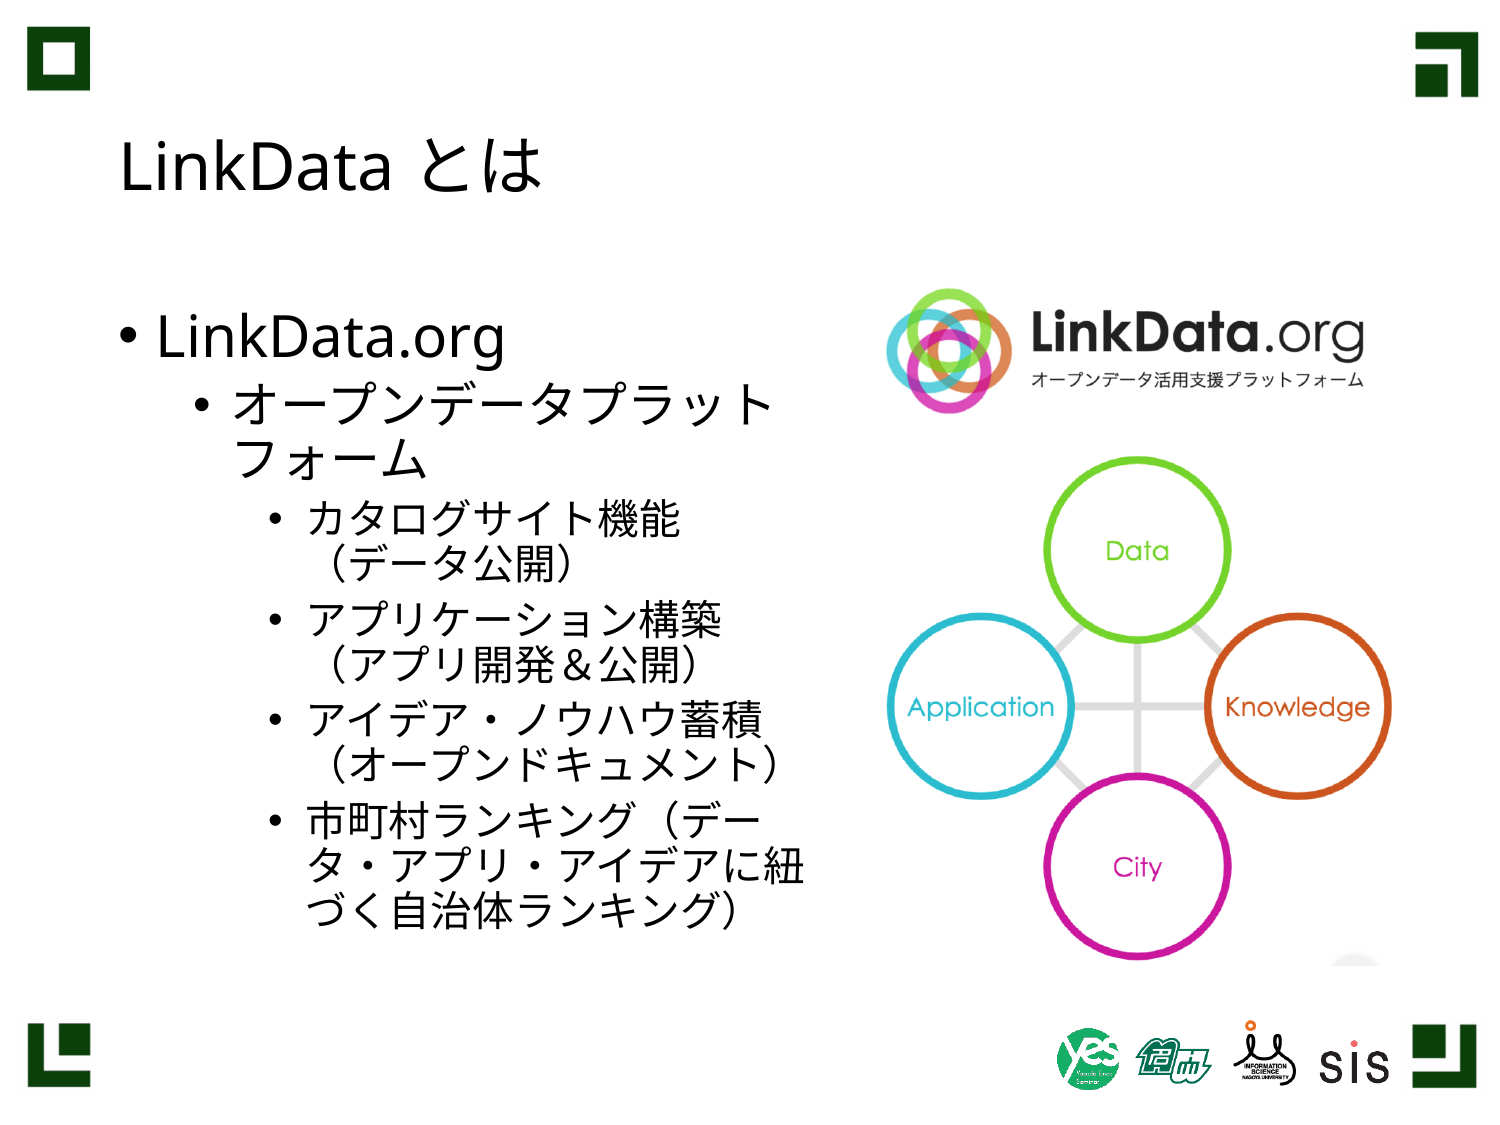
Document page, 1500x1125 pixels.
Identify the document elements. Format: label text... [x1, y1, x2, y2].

picture [1315, 1037, 1393, 1086]
picture [1133, 1035, 1214, 1086]
picture [21, 22, 96, 95]
picture [1057, 1028, 1119, 1090]
picture [1406, 23, 1489, 106]
title LinkDataとは [103, 59, 1397, 278]
picture [19, 1015, 96, 1095]
picture [1233, 1020, 1296, 1086]
picture [878, 277, 1381, 425]
list LinkData.org オープンデータプラットフォーム カタログサイト機能（データ公開） アプリケーション構築（アプリ開発＆公開） アイデア・ノウハウ蓄積（オープンドキュメント） 市町村ランキング（データ・アプリ・アイデアに紐づく自治体ランキング） [103, 299, 821, 1014]
picture [878, 446, 1397, 966]
picture [1406, 1017, 1483, 1095]
